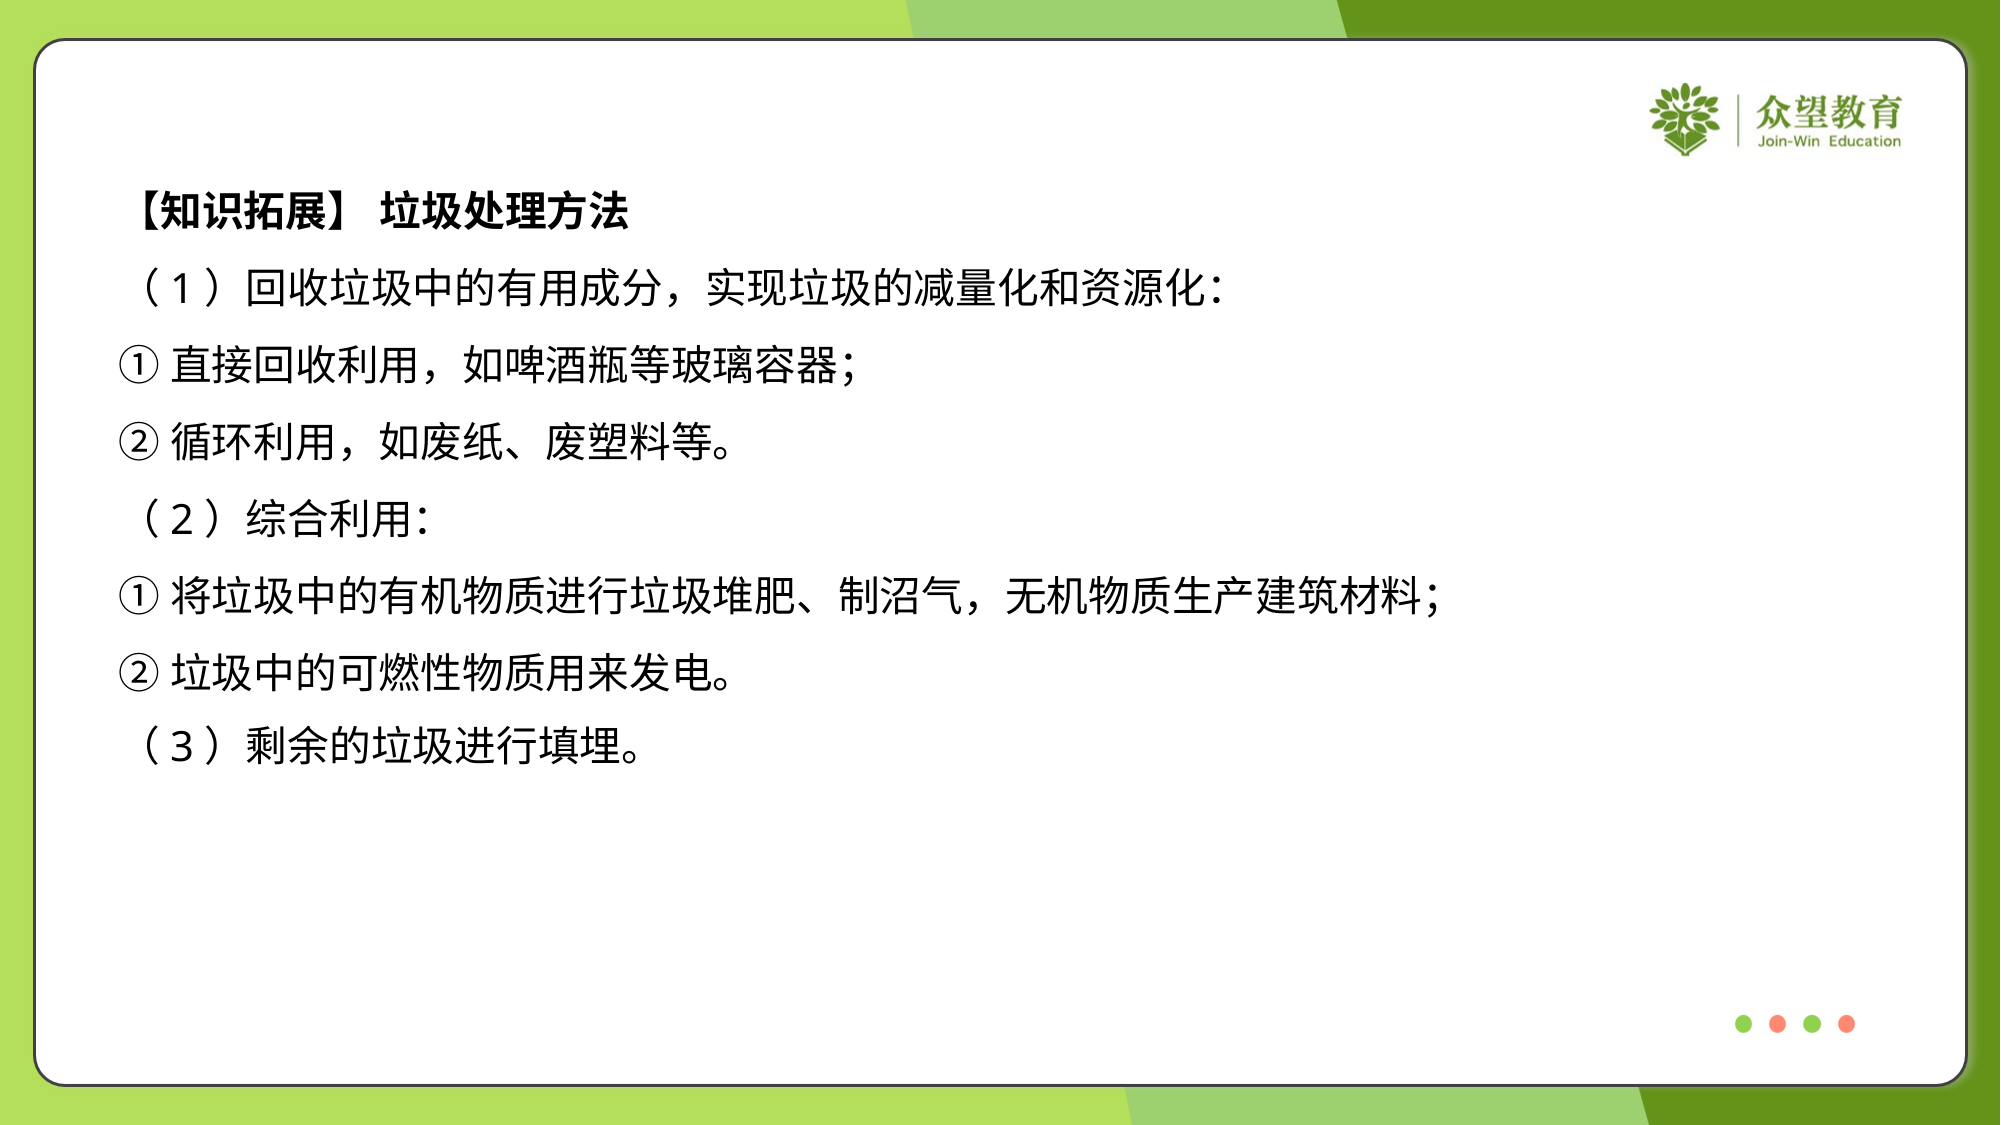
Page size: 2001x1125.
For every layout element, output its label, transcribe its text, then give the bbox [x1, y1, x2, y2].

picture [0, 0, 2000, 1125]
text_box 【知识拓展】 垃圾处理方法 （1）回收垃圾中的有用成分，实现垃圾的减量化和资源化： ①直接回收利用，如啤酒瓶等玻璃容器； ②循环利用，如废纸、废塑料等。 （2）综合利用： ①将垃圾中的有机物质进行垃圾堆肥、制沼气，无机物质生产建筑材料； ②垃圾中的可燃性物质用来发电。 （3）剩余的垃圾进行填埋。 [118, 159, 1883, 763]
